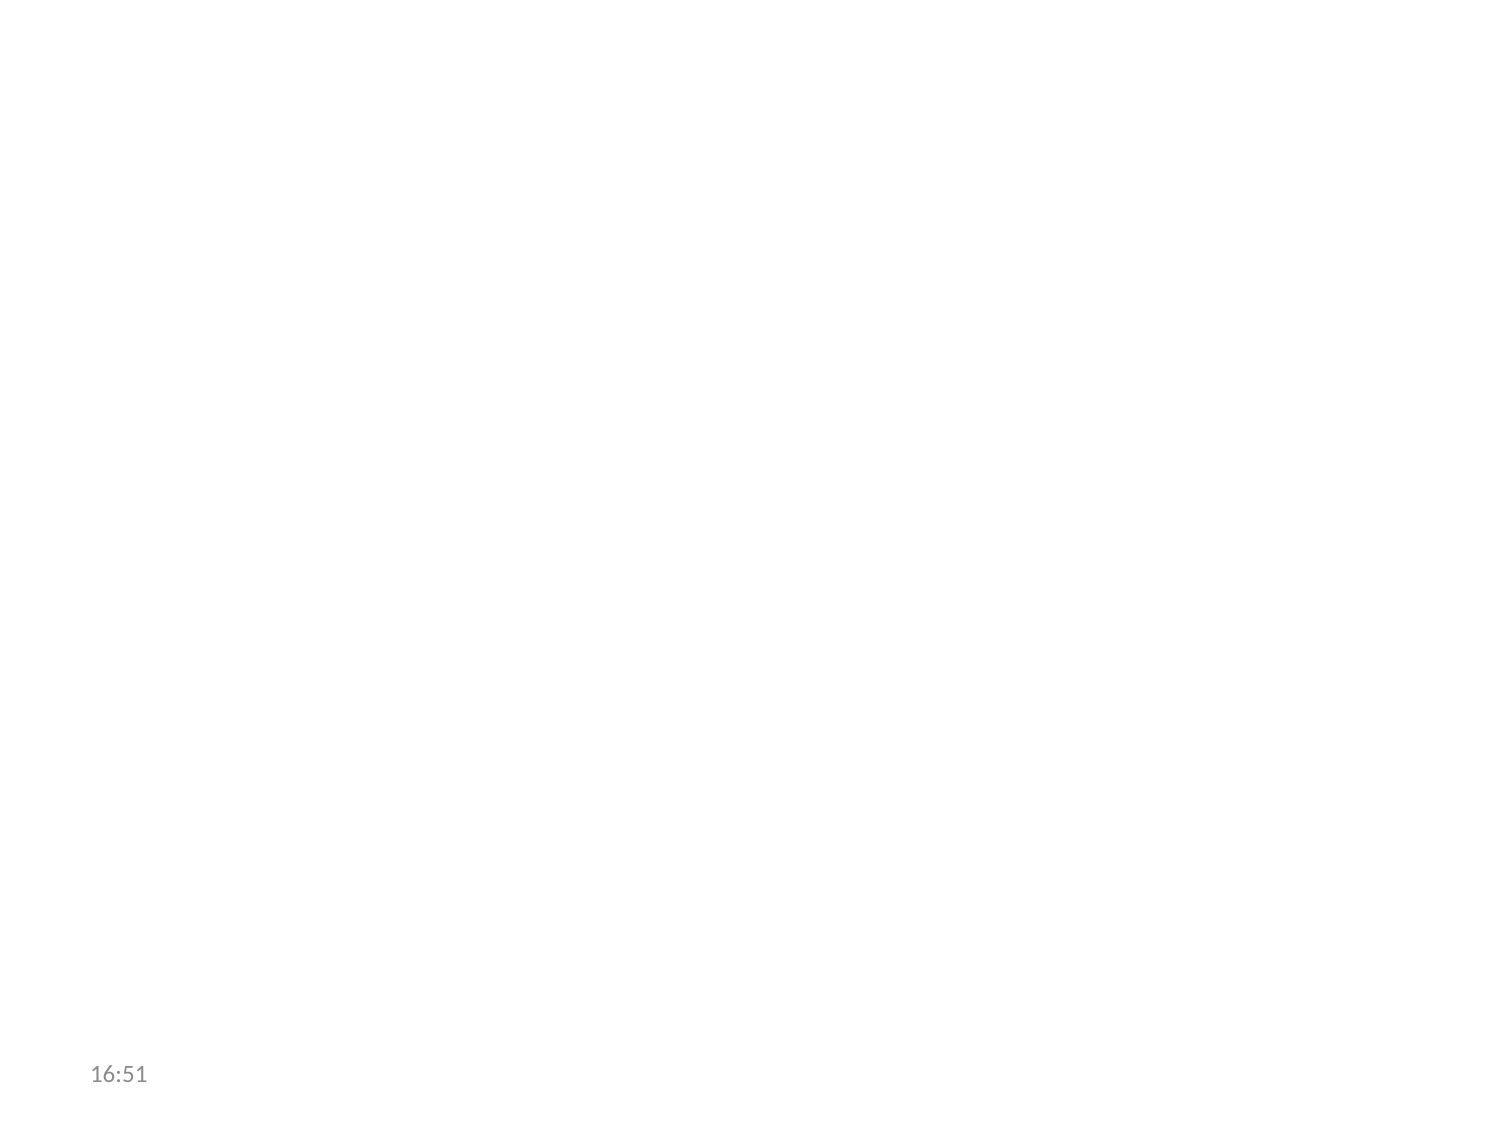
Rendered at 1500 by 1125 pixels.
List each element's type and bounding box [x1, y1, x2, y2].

slide_number [75, 1042, 425, 1103]
